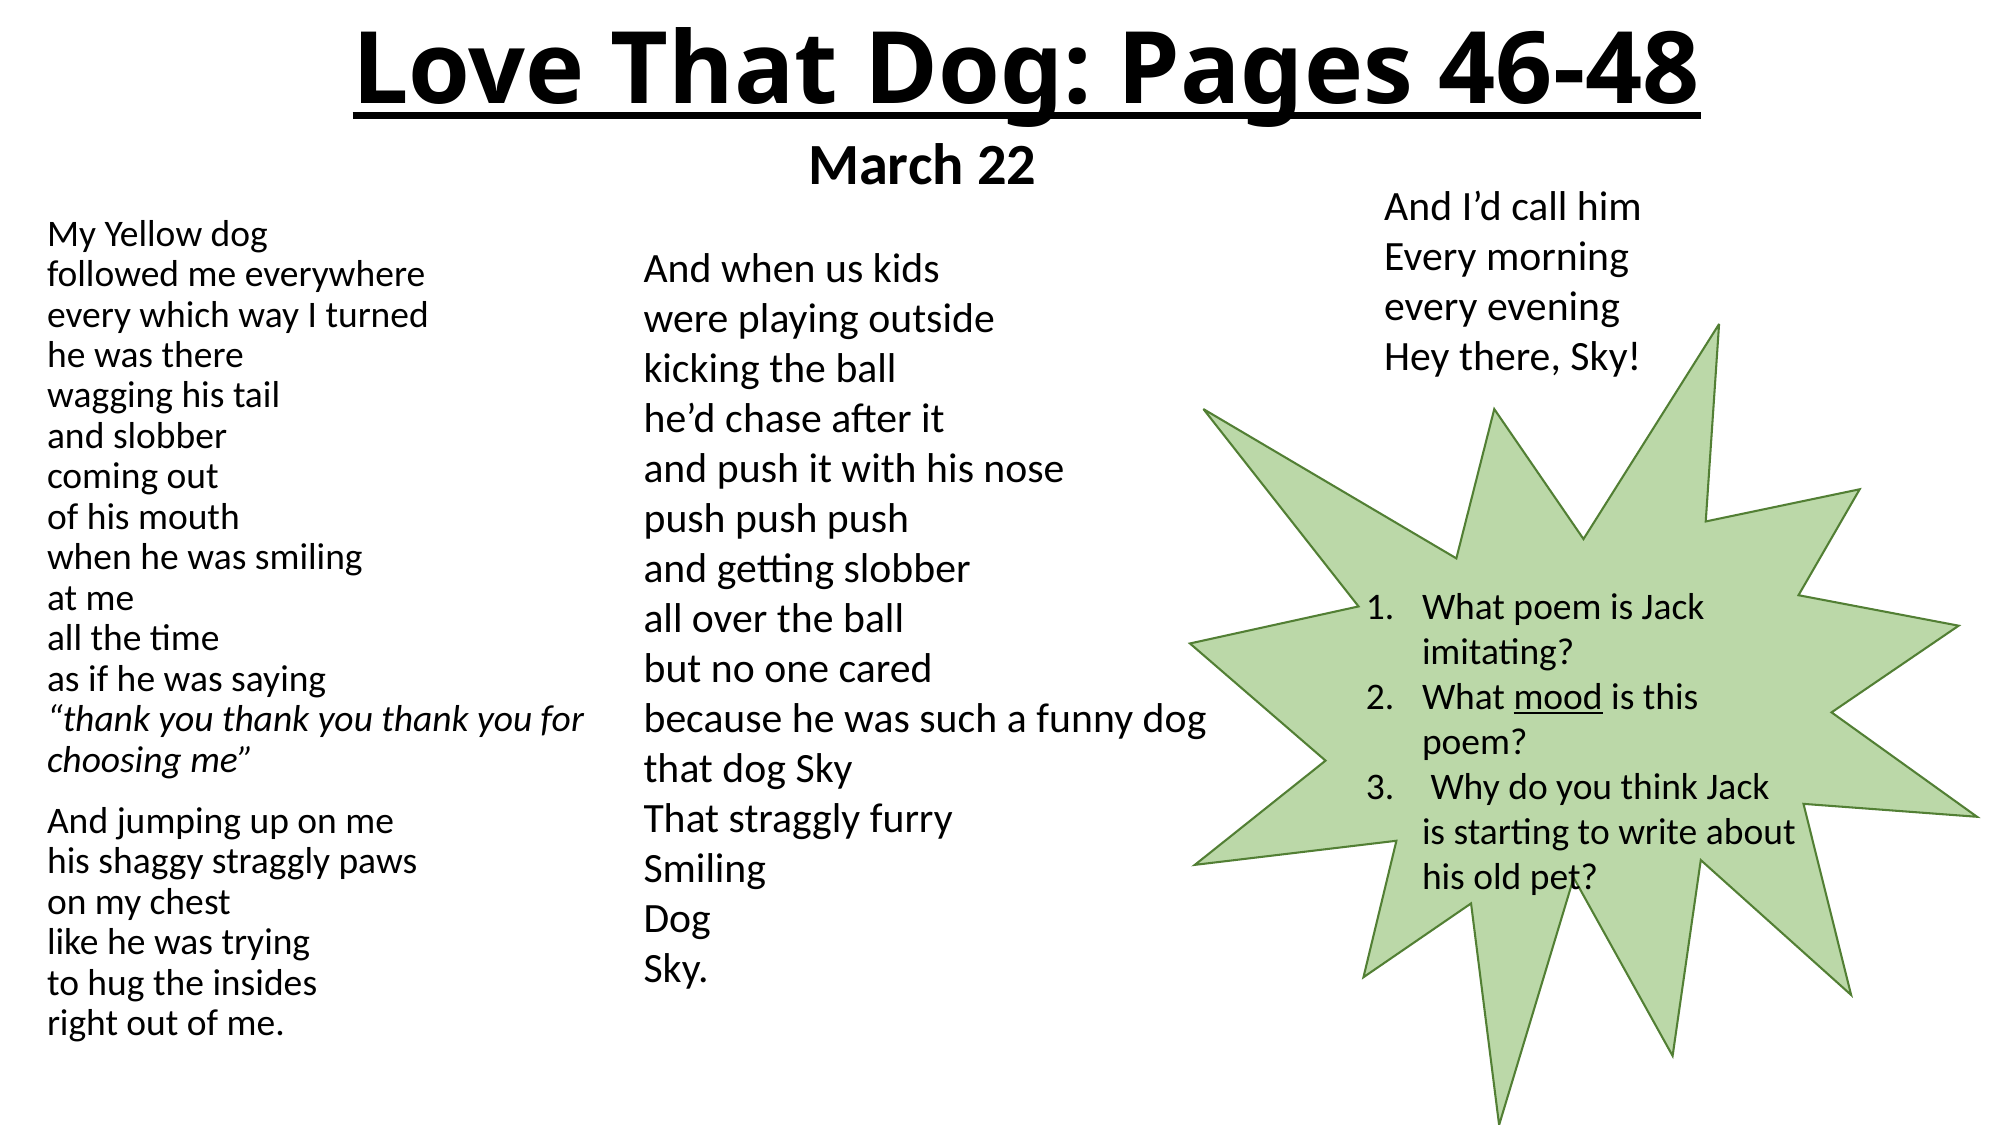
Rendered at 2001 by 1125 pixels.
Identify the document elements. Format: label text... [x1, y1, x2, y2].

text_box [1816, 597, 1981, 819]
text_box What poem is Jack imitating? What mood is this poem? Why do you think Jack is starting to write about his old pet? [1351, 574, 1816, 904]
text_box [1187, 607, 1351, 867]
list My Yellow dog followed me everywhere every which way I turned he was there wagging his tail and slobber coming out of his mouth when he was smiling at me all the time as if he was saying “thank you thank you thank you for choosing me” And jumping up on me his shaggy straggly paws on my chest like he was trying to hug the insides right out of me. [32, 206, 717, 1116]
text_box March 22 [793, 118, 1216, 204]
text_box And when us kids were playing outside kicking the ball he’d chase after it and push it with his nose push push push and getting slobber all over the ball but no one cared because he was such a funny dog that dog Sky That straggly furry Smiling Dog Sky. [628, 232, 1381, 998]
title Love That Dog: Pages 46-48 [337, 0, 1754, 144]
text_box [1202, 323, 1862, 599]
text_box [1748, 849, 1853, 998]
text_box And I’d call him Every morning every evening Hey there, Sky! [1369, 171, 1974, 387]
text_box [1361, 904, 1567, 1125]
text_box [1587, 904, 1696, 1060]
